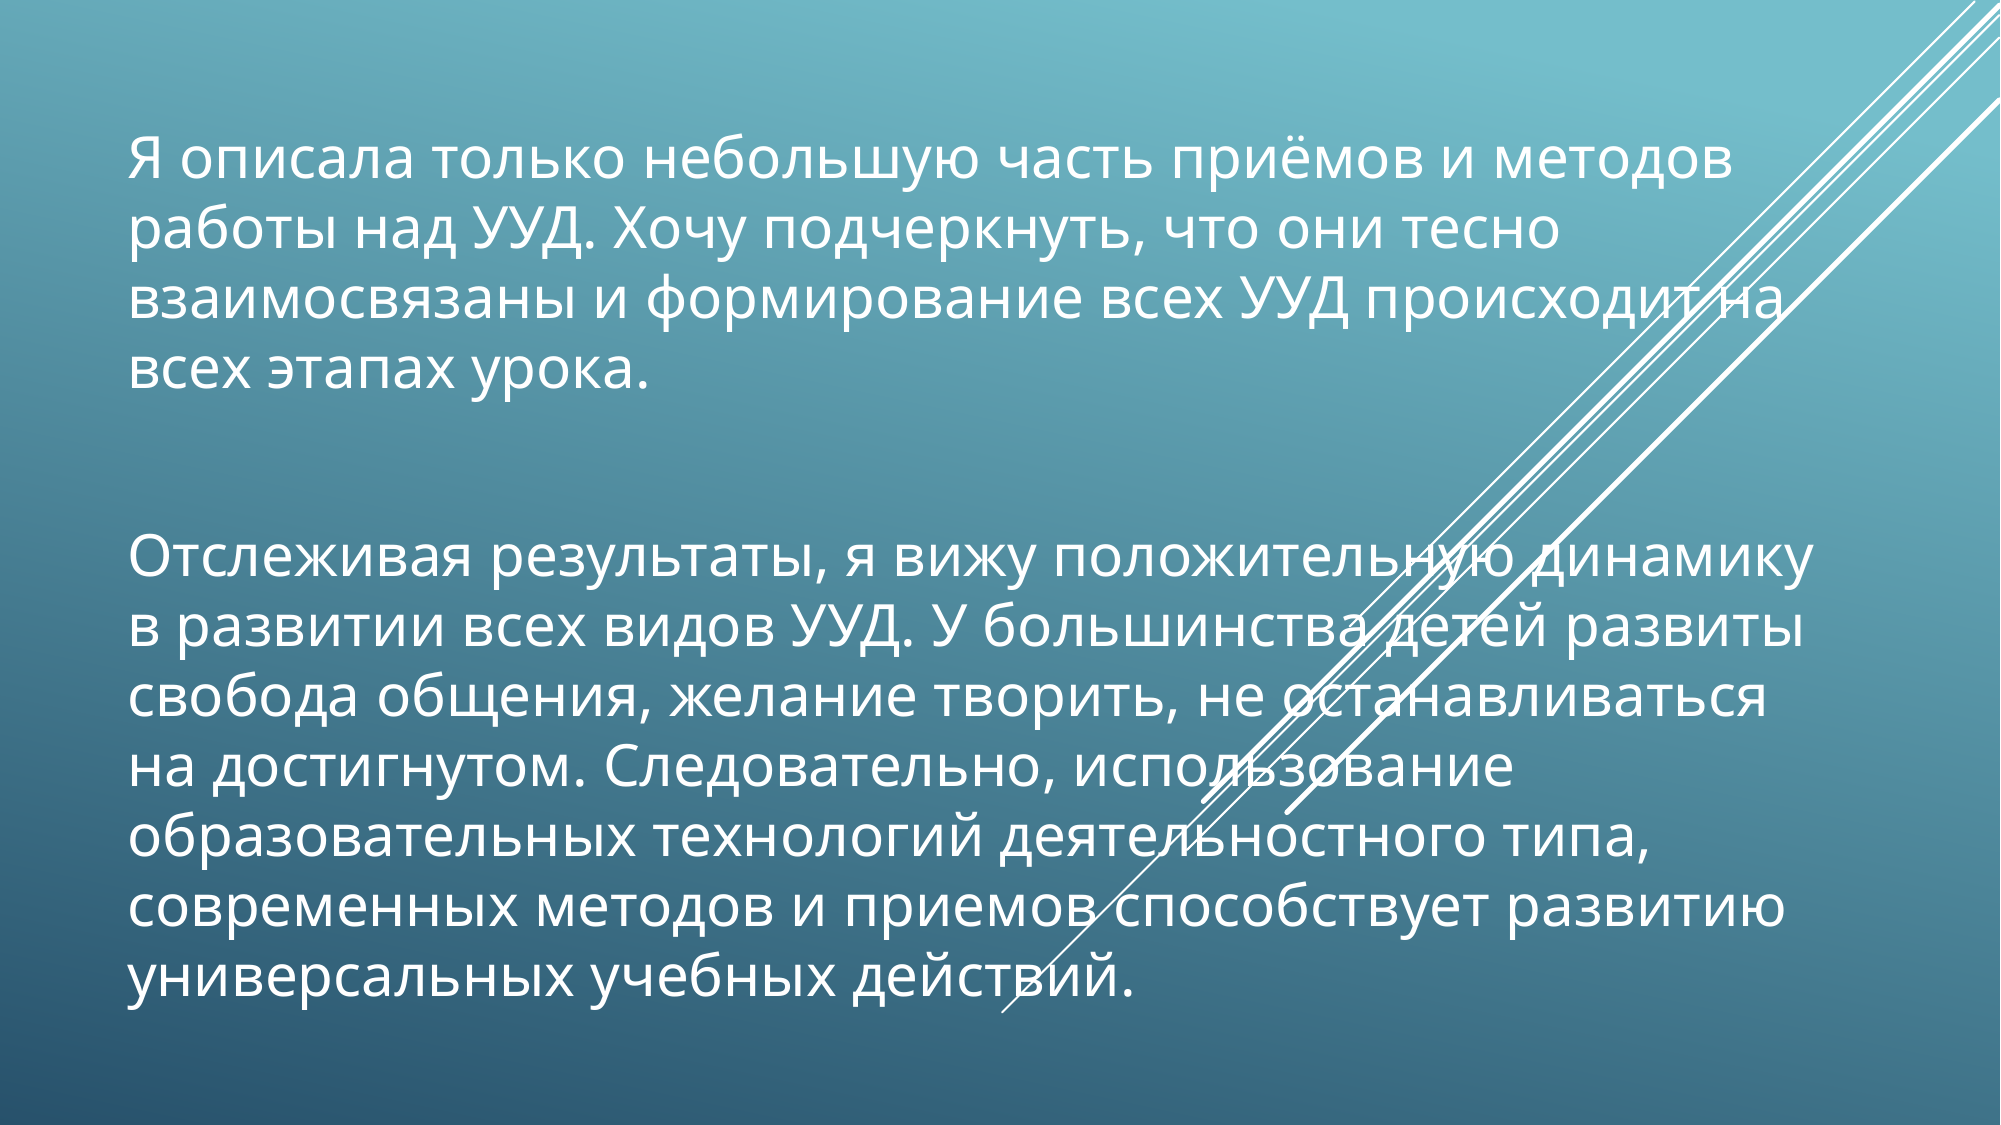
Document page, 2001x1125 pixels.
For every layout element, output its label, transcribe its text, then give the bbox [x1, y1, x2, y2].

subtitle Я описала только небольшую часть приёмов и методов работы над УУД. Хочу подчеркнуть, что они тесно взаимосвязаны и формирование всех УУД происходит на всех этапах урока. Отслеживая результаты, я вижу положительную динамику в развитии всех видов УУД. У большинства детей развиты свобода общения, желание творить, не останавливаться на достигнутом. Следовательно, использование образовательных технологий деятельностного типа, современных методов и приемов способствует развитию универсальных учебных действий. [112, 112, 1836, 841]
